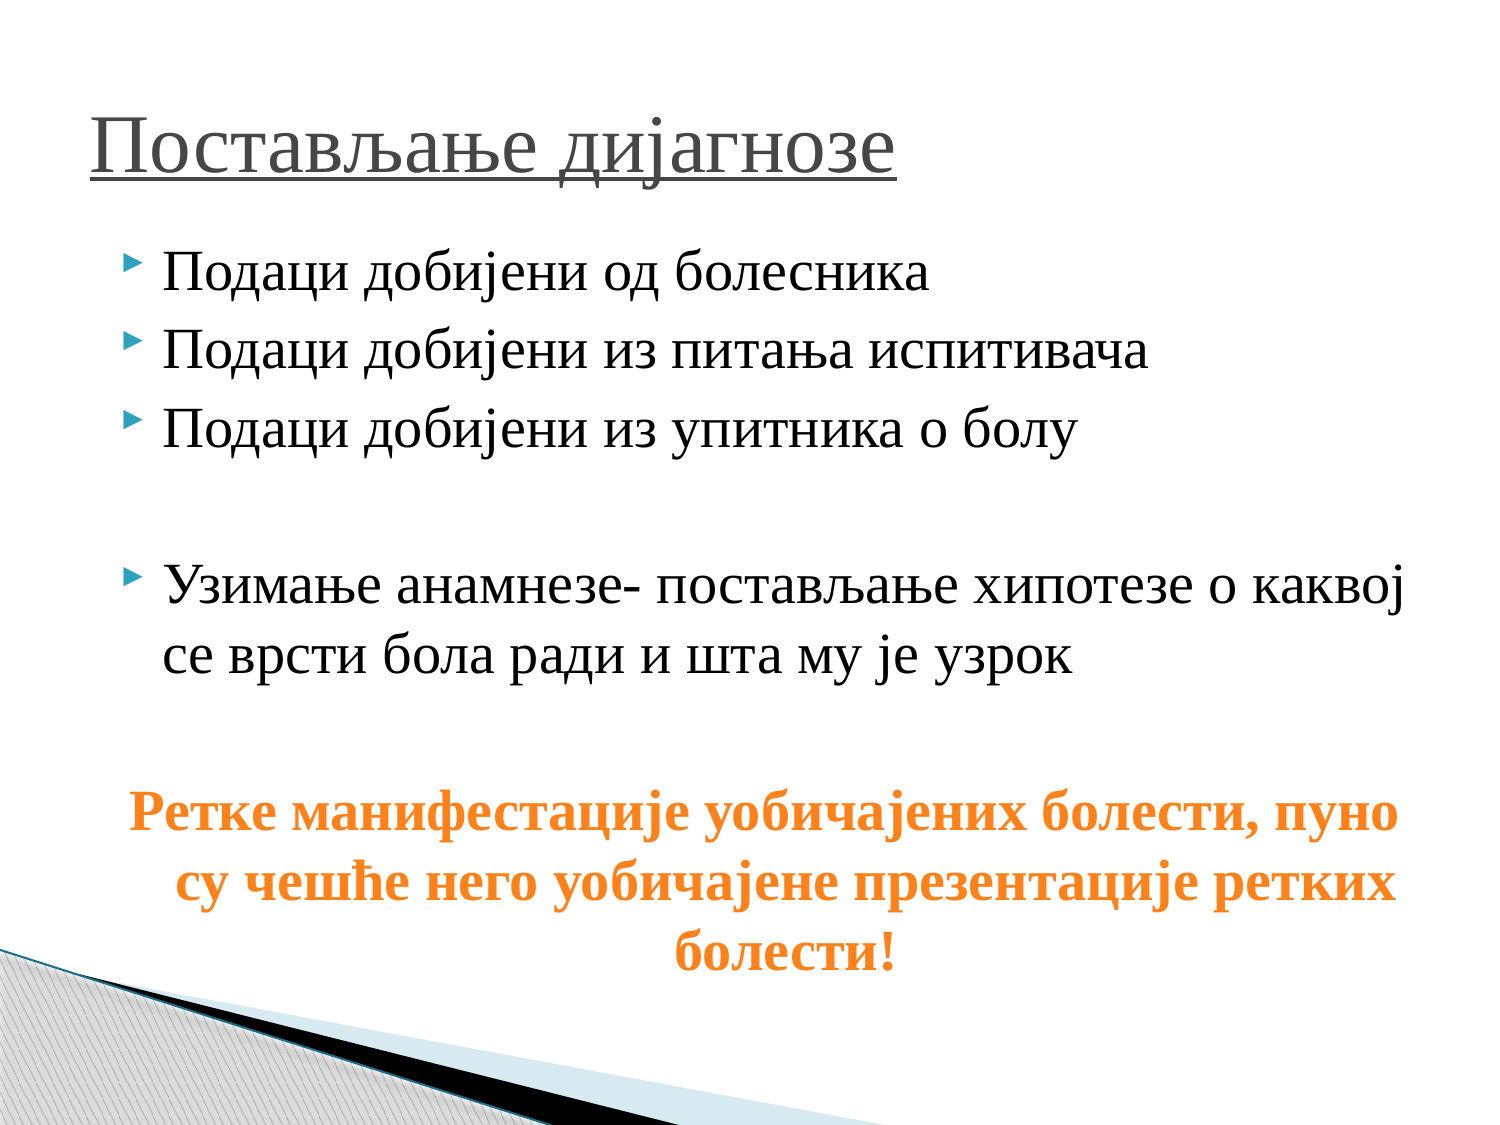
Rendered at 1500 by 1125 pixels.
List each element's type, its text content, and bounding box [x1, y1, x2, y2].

list Подаци добијени од болесника Подаци добијени из питања испитивача Подаци добијени из упитника о болу Узимање анамнезе- постављање хипотезе о каквој се врсти бола ради и шта му је узрок Ретке манифестације уобичајених болести, пуно су чешће него уобичајене презентације ретких болести! [87, 224, 1425, 1075]
title Постављање дијагнозе [75, 45, 1425, 233]
